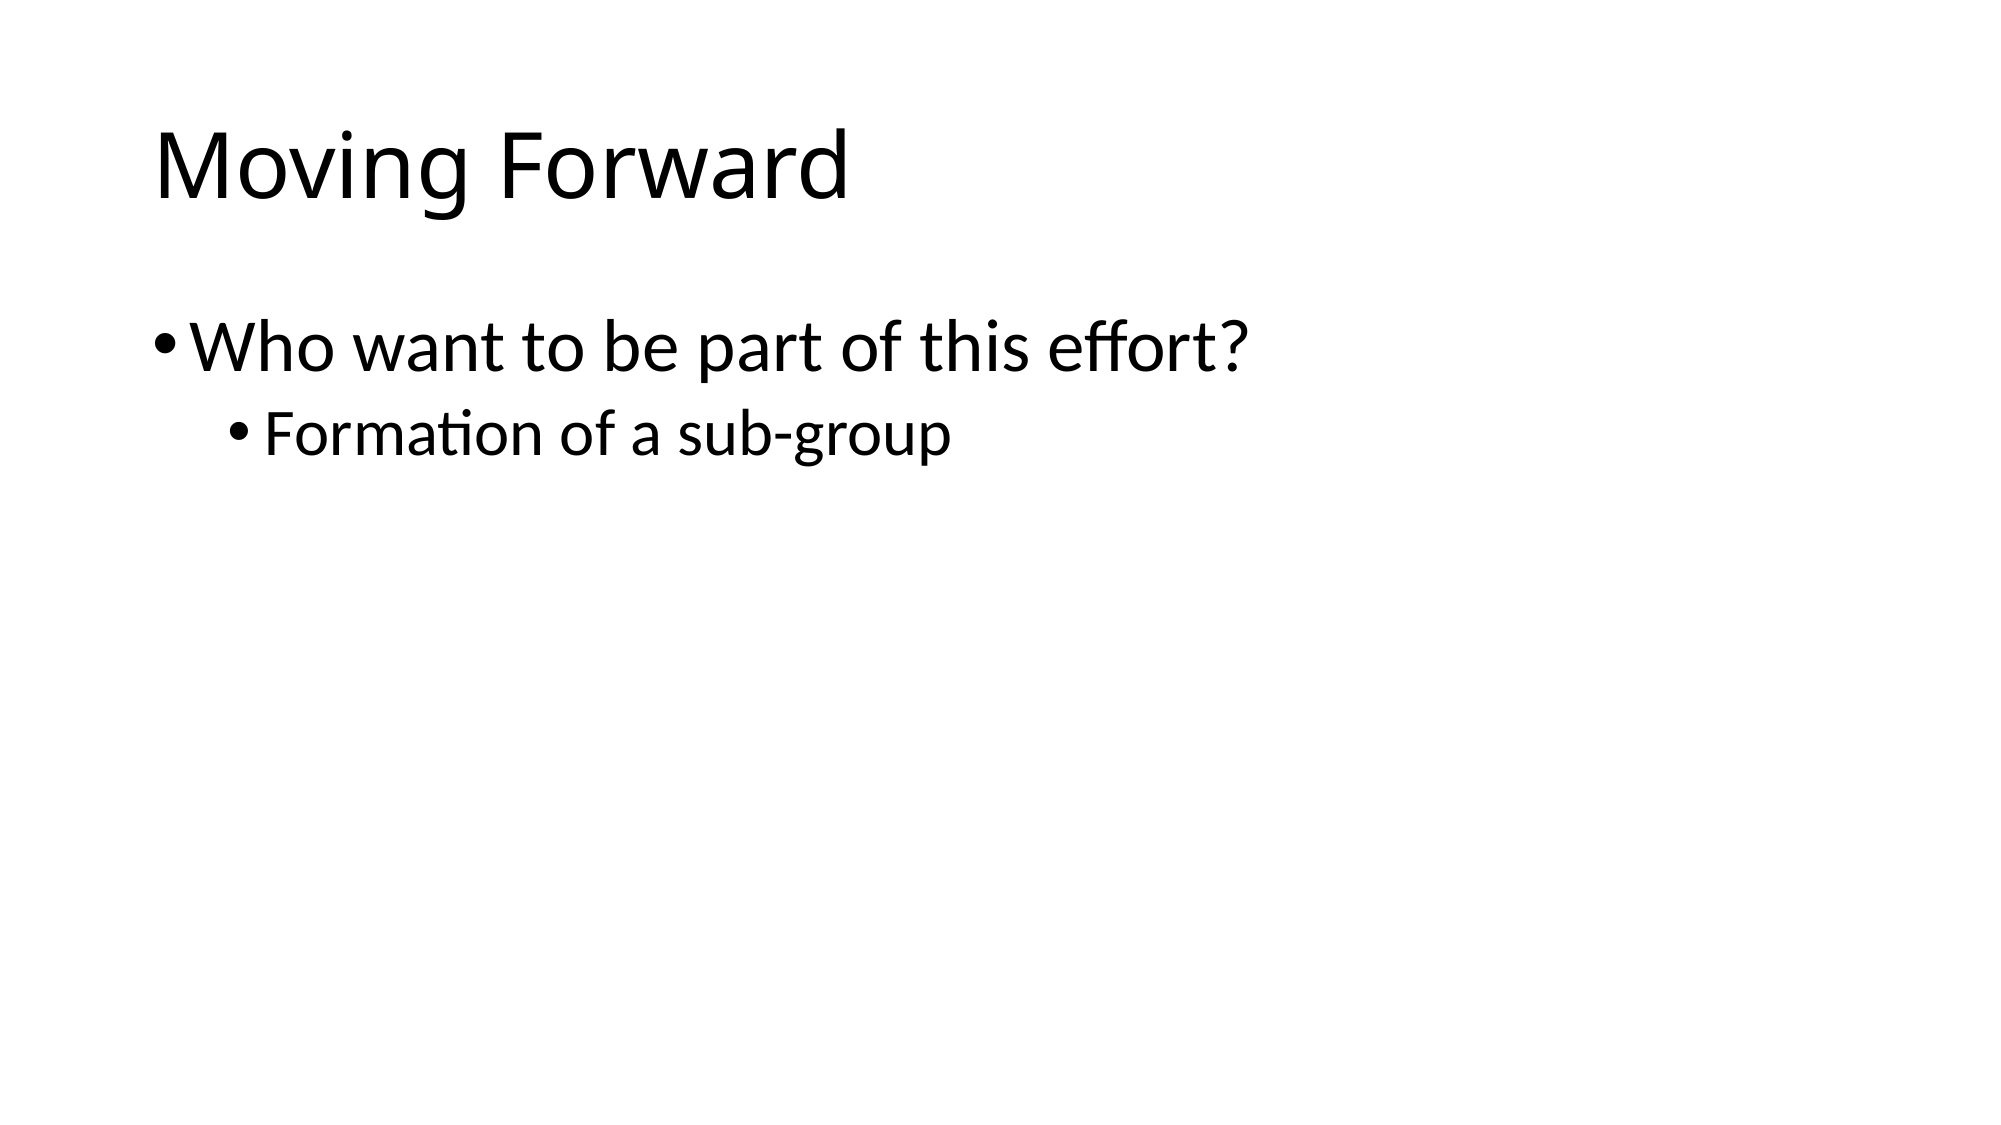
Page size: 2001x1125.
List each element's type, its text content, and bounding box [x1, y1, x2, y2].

title Moving Forward [137, 59, 1863, 278]
list Who want to be part of this effort? Formation of a sub-group [137, 299, 1863, 1014]
